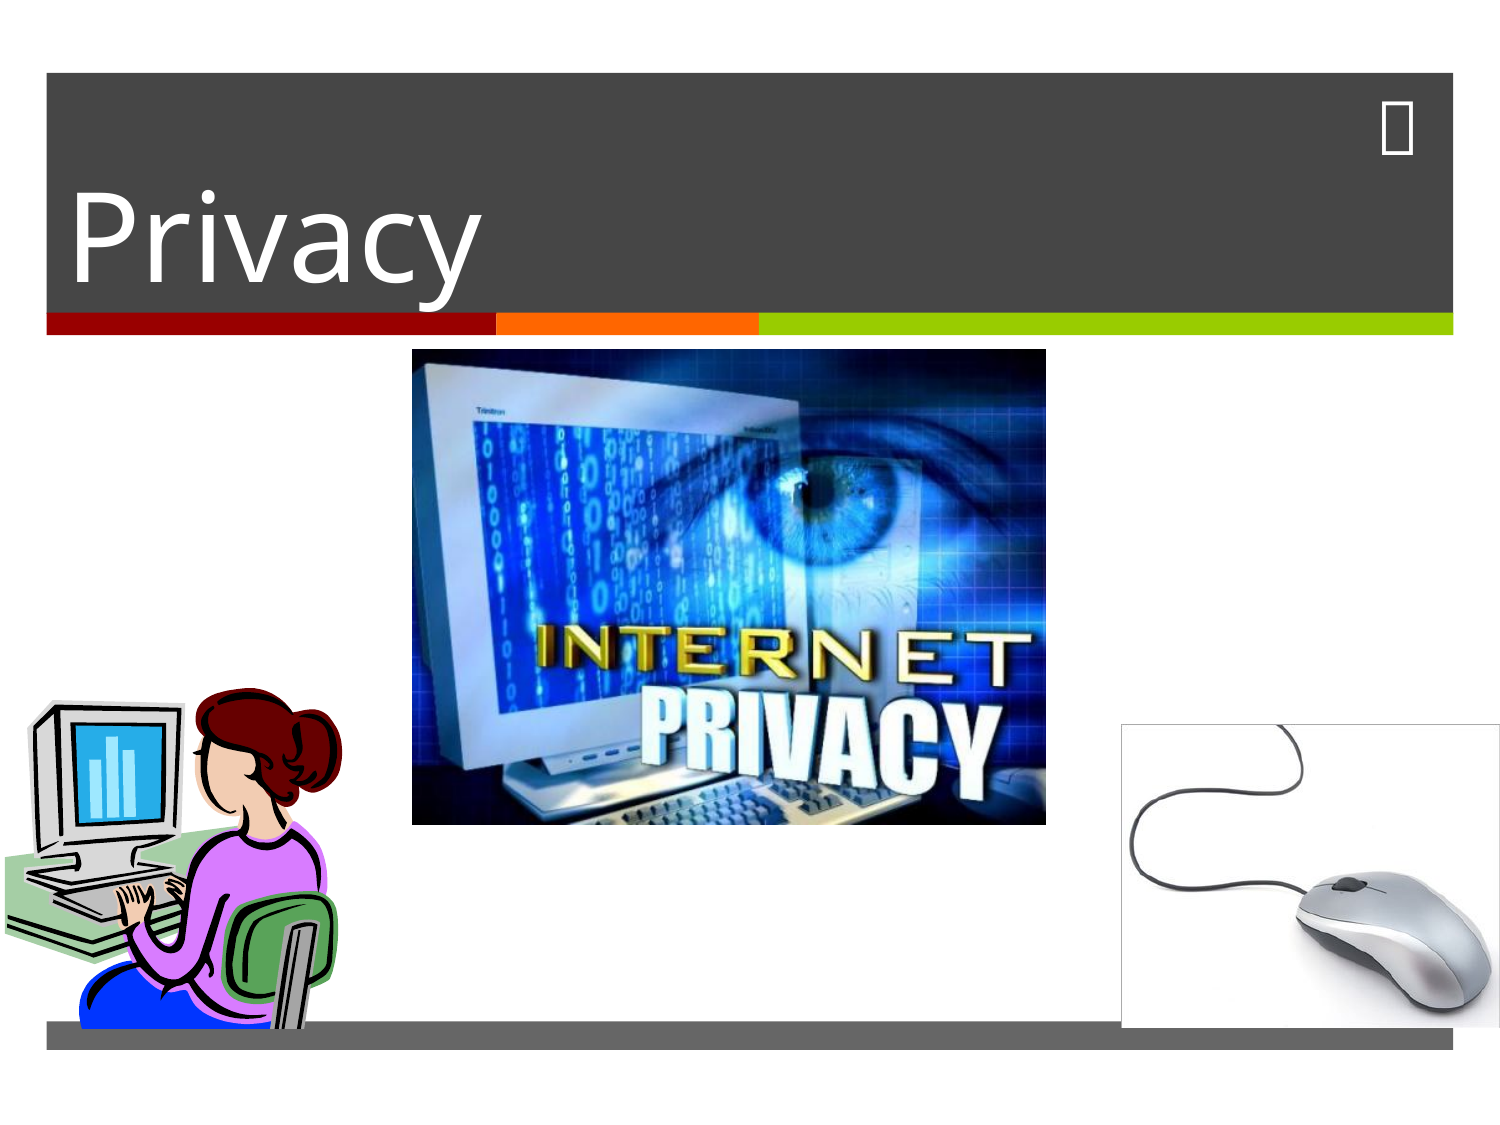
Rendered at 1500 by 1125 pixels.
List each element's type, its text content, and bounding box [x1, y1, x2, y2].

picture [411, 349, 1047, 826]
picture [4, 686, 343, 1033]
title Privacy [50, 112, 1063, 316]
picture [1121, 724, 1500, 1028]
